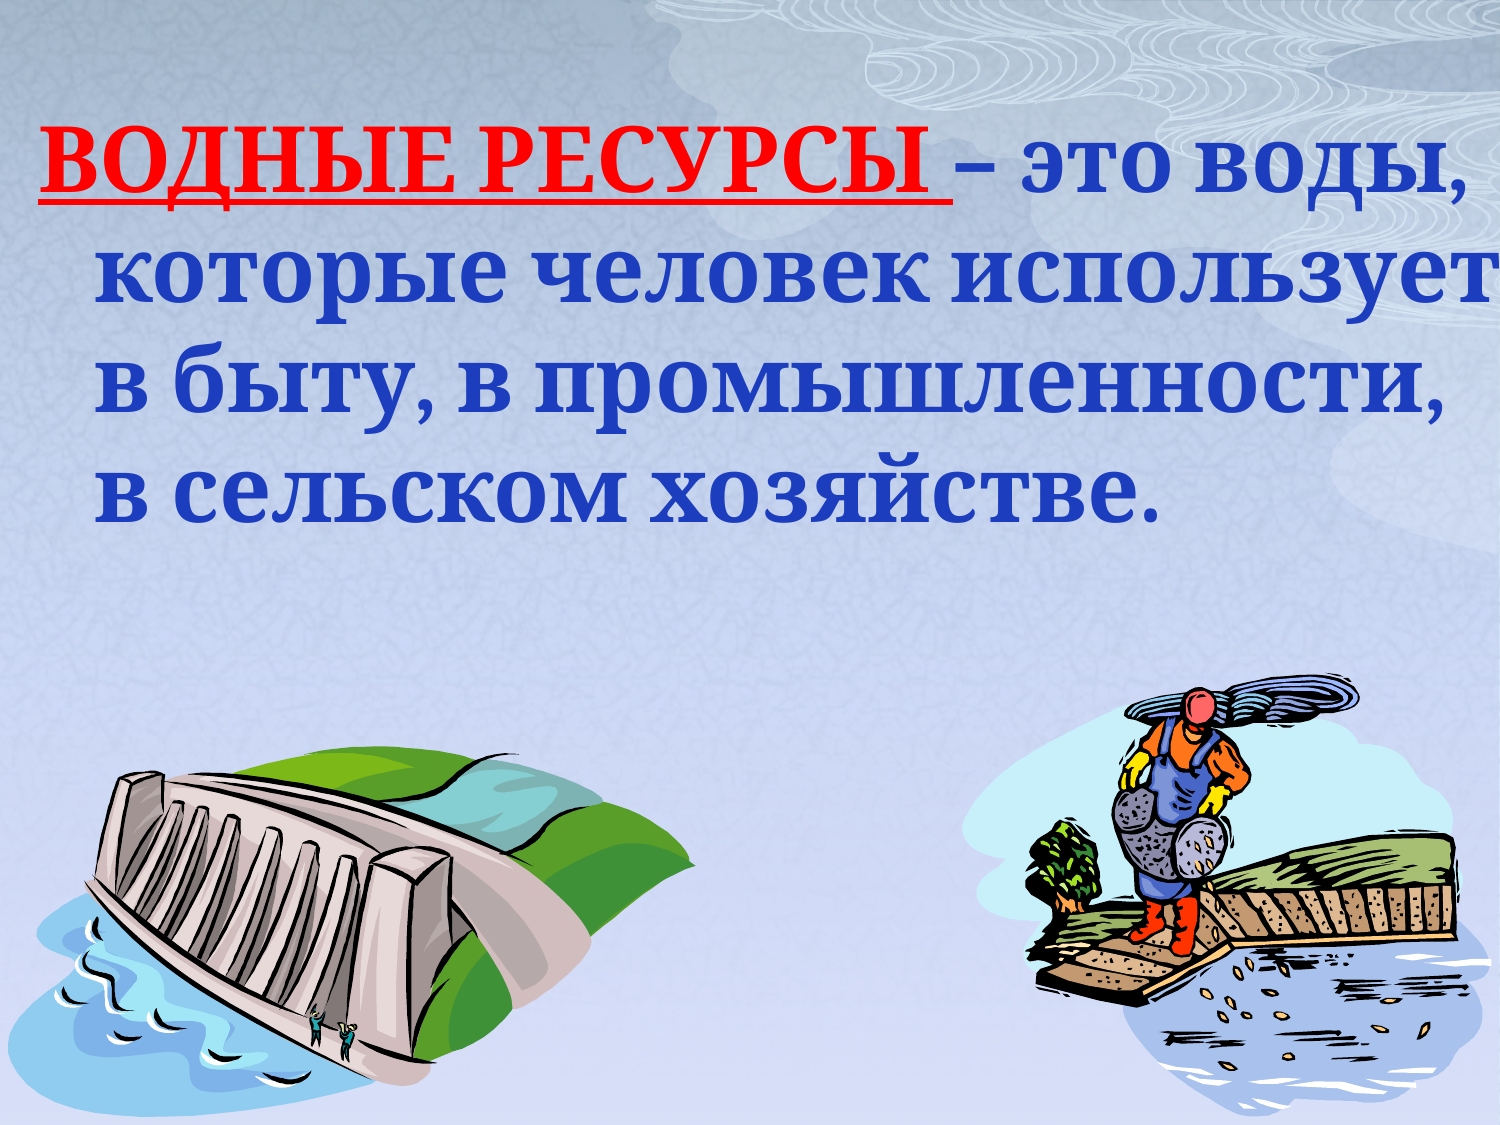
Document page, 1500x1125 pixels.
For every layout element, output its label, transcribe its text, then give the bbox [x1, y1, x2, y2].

picture [0, 738, 704, 1125]
picture [953, 664, 1500, 1125]
list ВОДНЫЕ РЕСУРСЫ – это воды, которые человек использует в быту, в промышленности, в сельском хозяйстве. [23, 93, 1500, 645]
